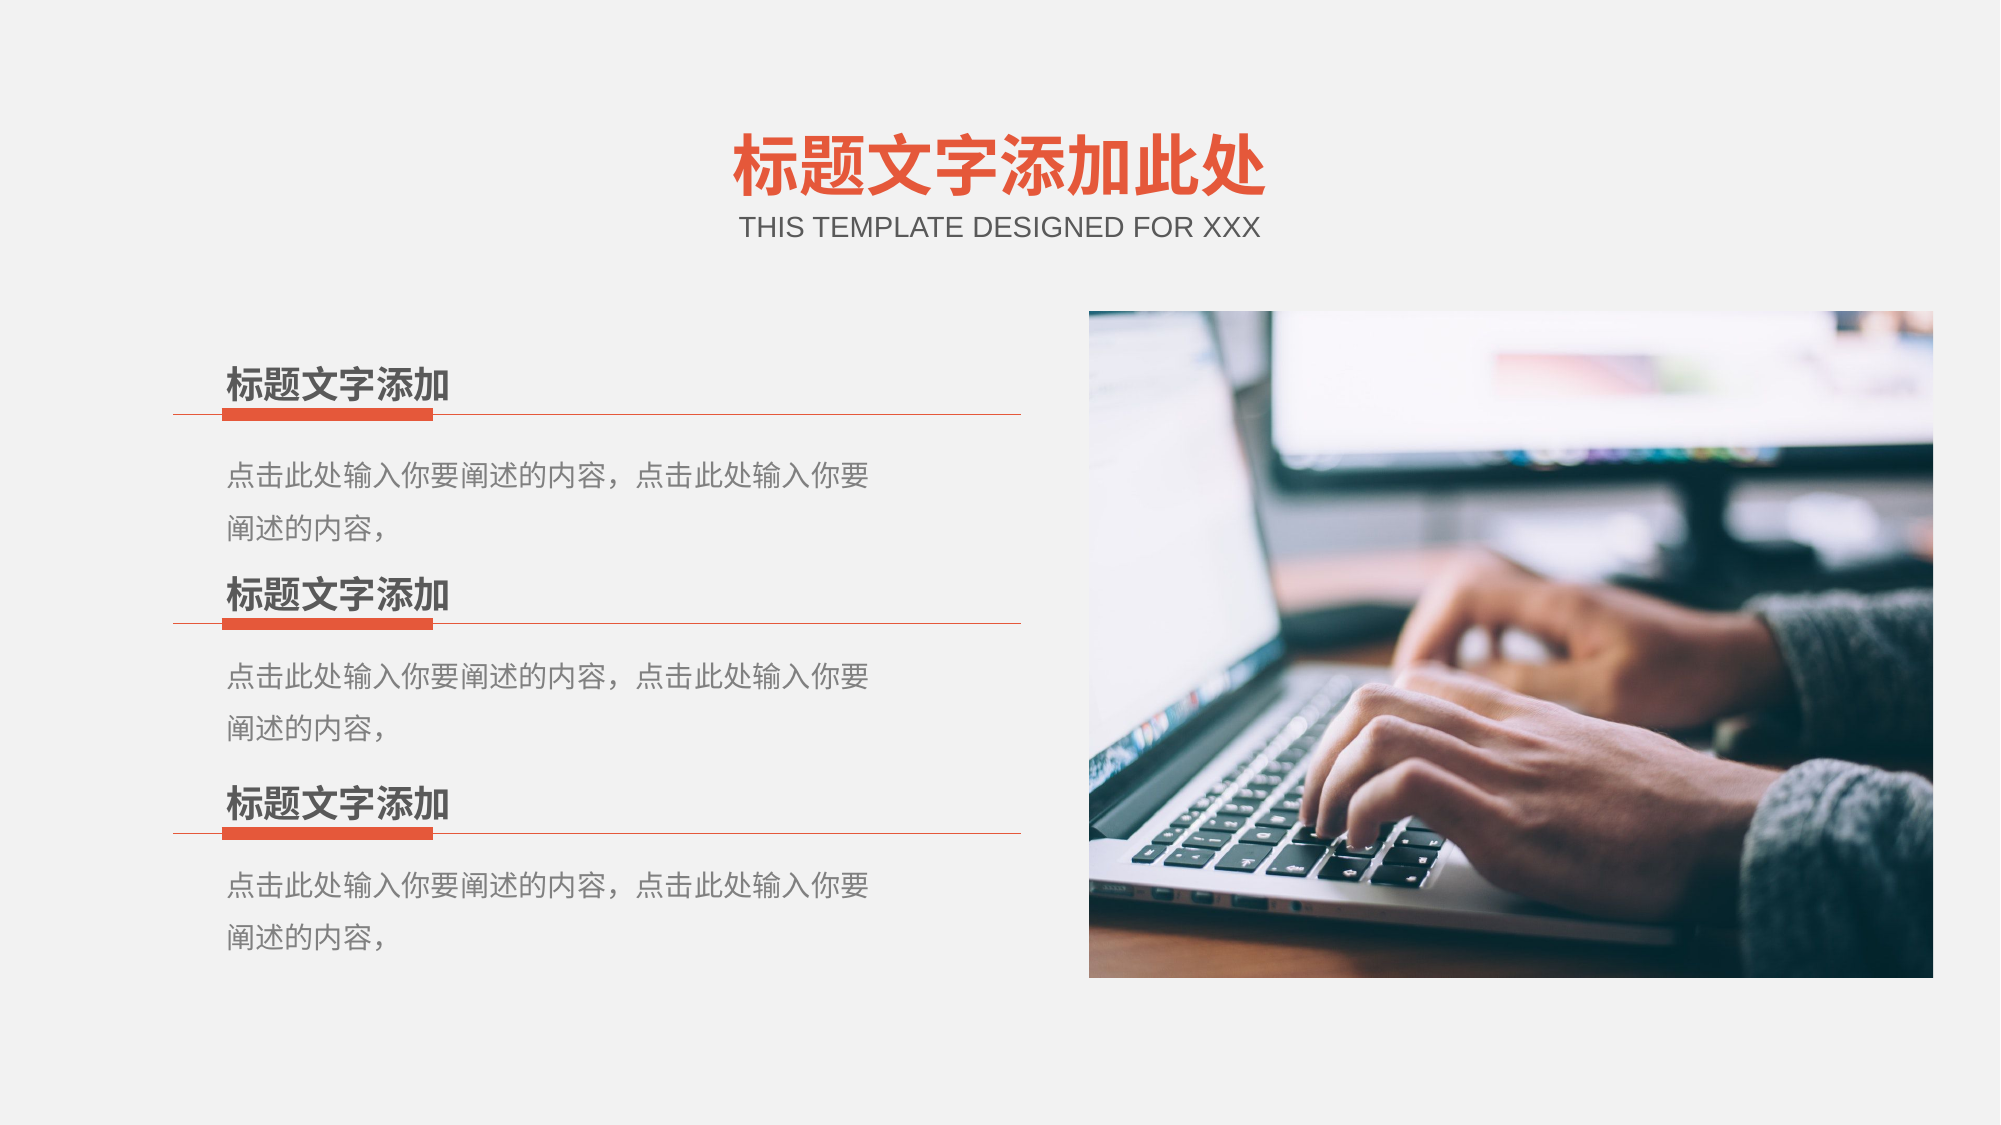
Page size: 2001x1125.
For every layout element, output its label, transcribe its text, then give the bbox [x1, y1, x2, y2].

text_box 标题文字添加此处 [718, 116, 1282, 201]
text_box [1088, 310, 1934, 979]
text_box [173, 344, 1021, 958]
text_box THIS TEMPLATE DESIGNED FOR XXX [599, 201, 1401, 251]
